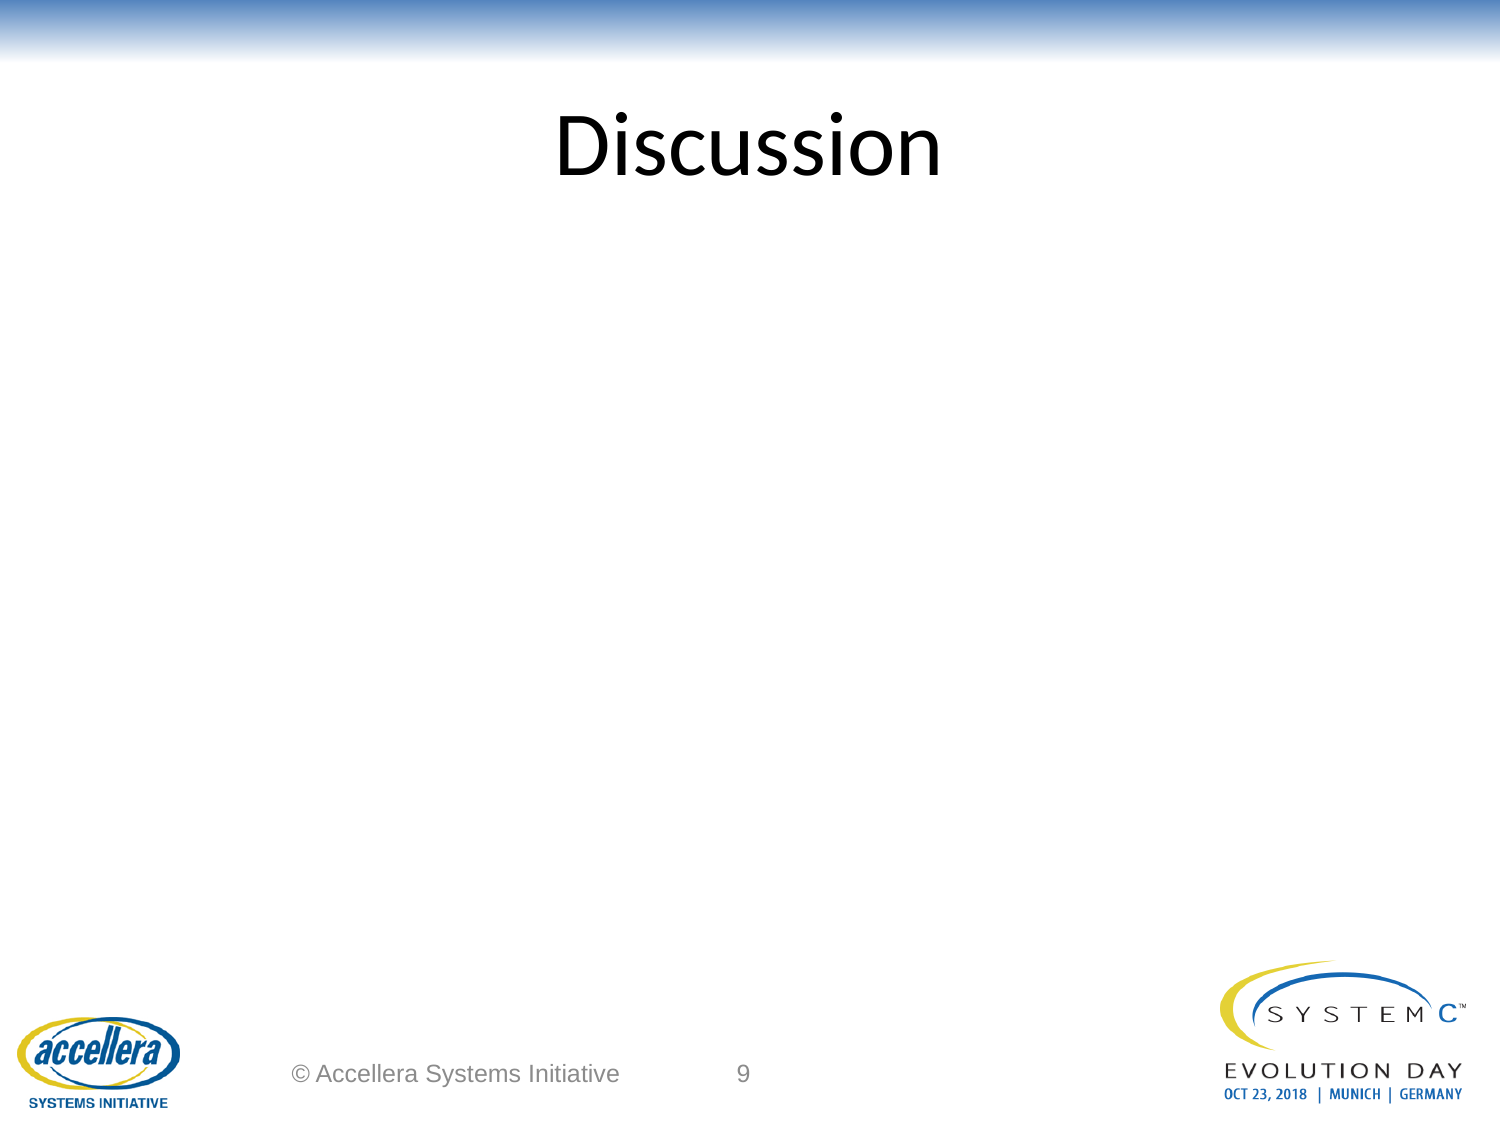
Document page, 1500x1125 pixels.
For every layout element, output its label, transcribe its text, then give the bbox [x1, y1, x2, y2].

footer © Accellera Systems Initiative [275, 1042, 600, 1103]
picture [17, 1017, 180, 1108]
title Discussion [75, 45, 1425, 233]
picture [1211, 957, 1474, 1111]
slide_number 9 [600, 1042, 888, 1103]
